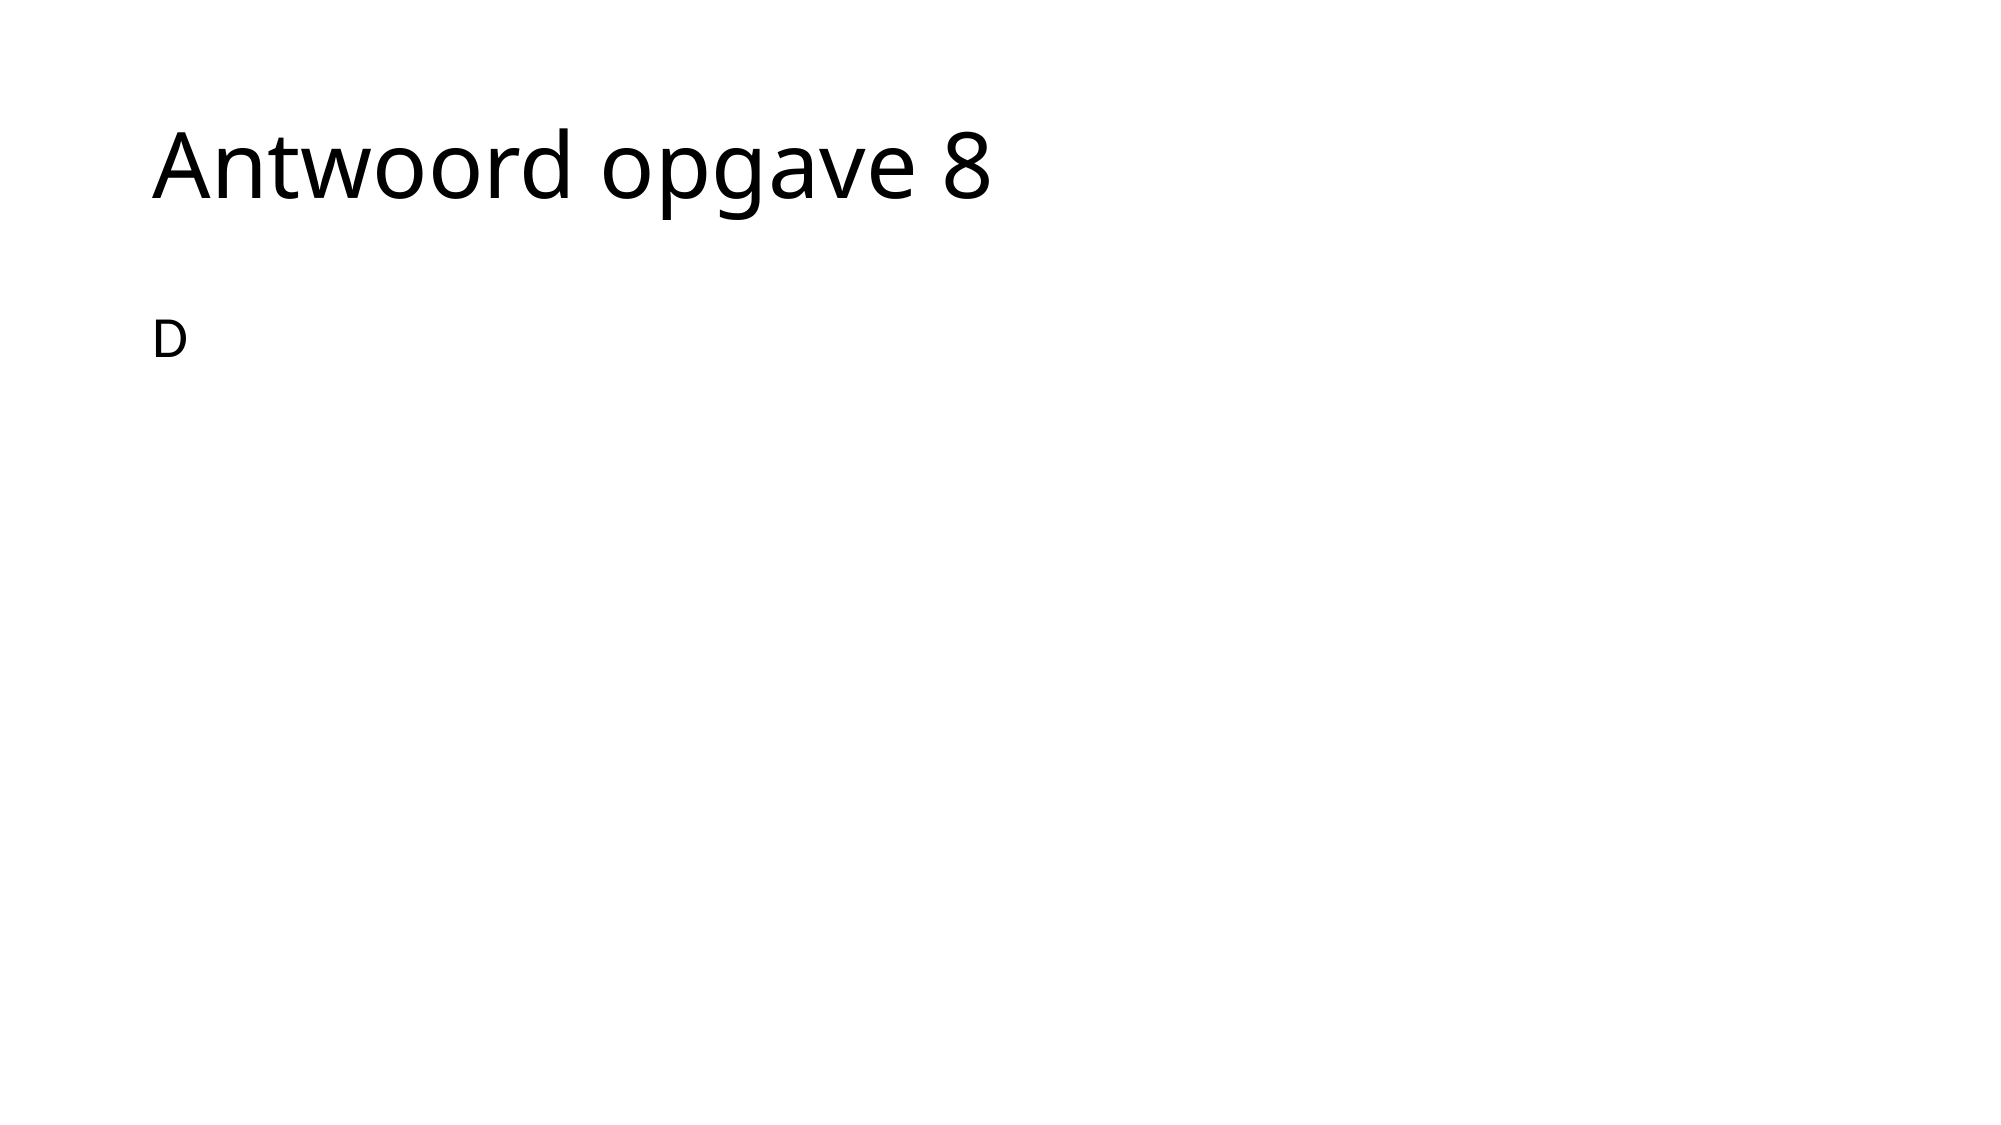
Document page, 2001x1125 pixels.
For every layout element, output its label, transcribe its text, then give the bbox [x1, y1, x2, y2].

title Antwoord opgave 8 [137, 59, 1863, 278]
list D [137, 299, 1863, 1014]
